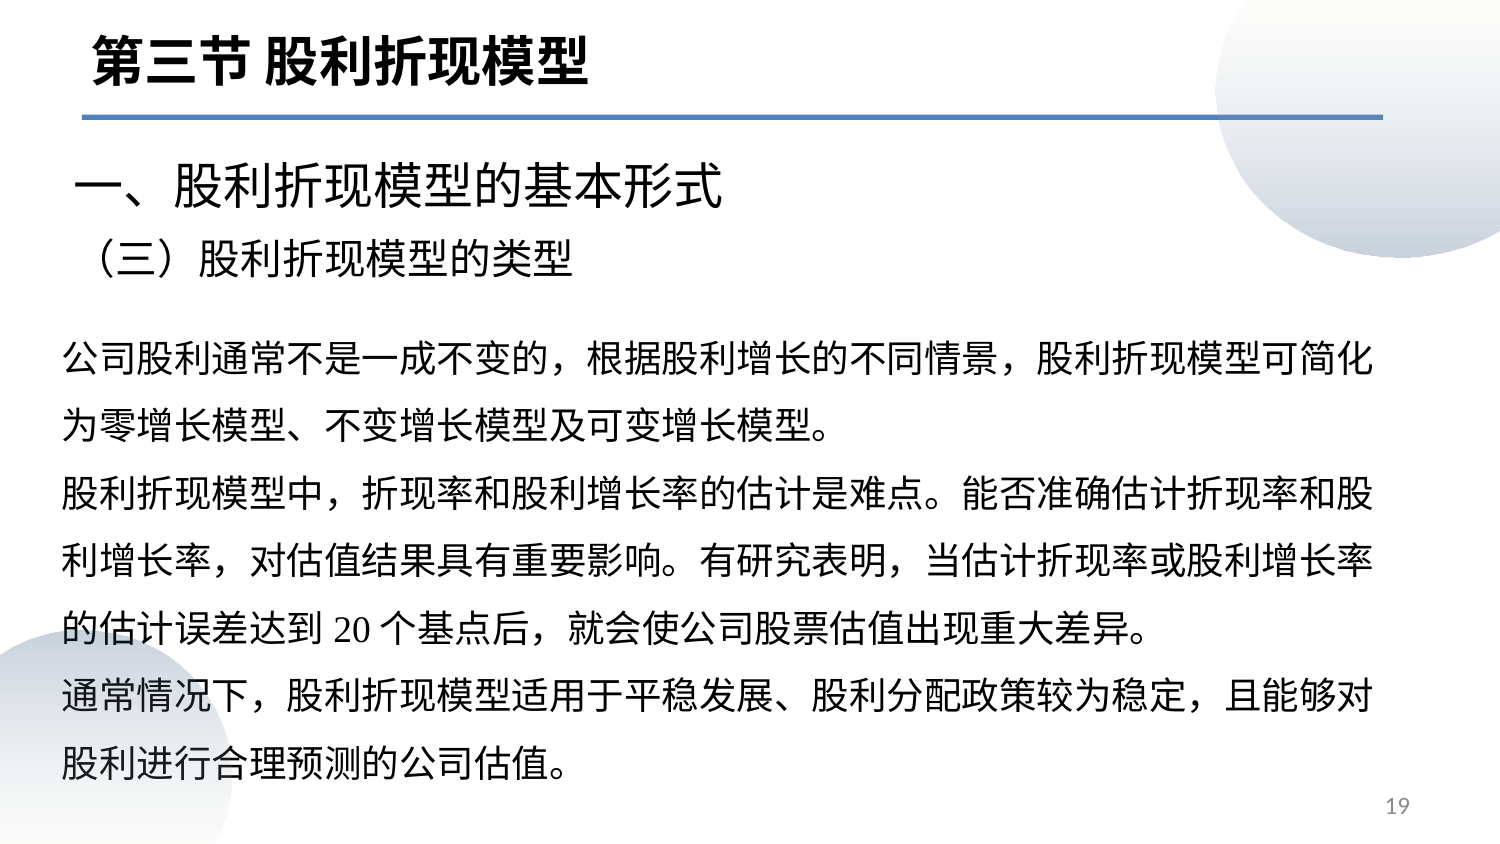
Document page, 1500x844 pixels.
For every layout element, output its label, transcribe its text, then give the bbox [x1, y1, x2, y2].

text_box 第三节 股利折现模型 [74, 11, 1234, 107]
text_box 一、股利折现模型的基本形式 [58, 117, 1256, 200]
title （三）股利折现模型的类型 [58, 222, 1409, 293]
text_box [1213, 0, 1500, 260]
slide_number 19 [1074, 782, 1425, 827]
list 公司股利通常不是一成不变的，根据股利增长的不同情景，股利折现模型可简化为零增长模型、不变增长模型及可变增长模型。 股利折现模型中，折现率和股利增长率的估计是难点。能否准确估计折现率和股利增长率，对估值结果具有重要影响。有研究表明，当估计折现率或股利增长率的估计误差达到20个基点后，就会使公司股票估值出现重大差异。 通常情况下，股利折现模型适用于平稳发展、股利分配政策较为稳定，且能够对股利进行合理预测的公司估值。 [46, 304, 1425, 764]
text_box [0, 627, 234, 844]
